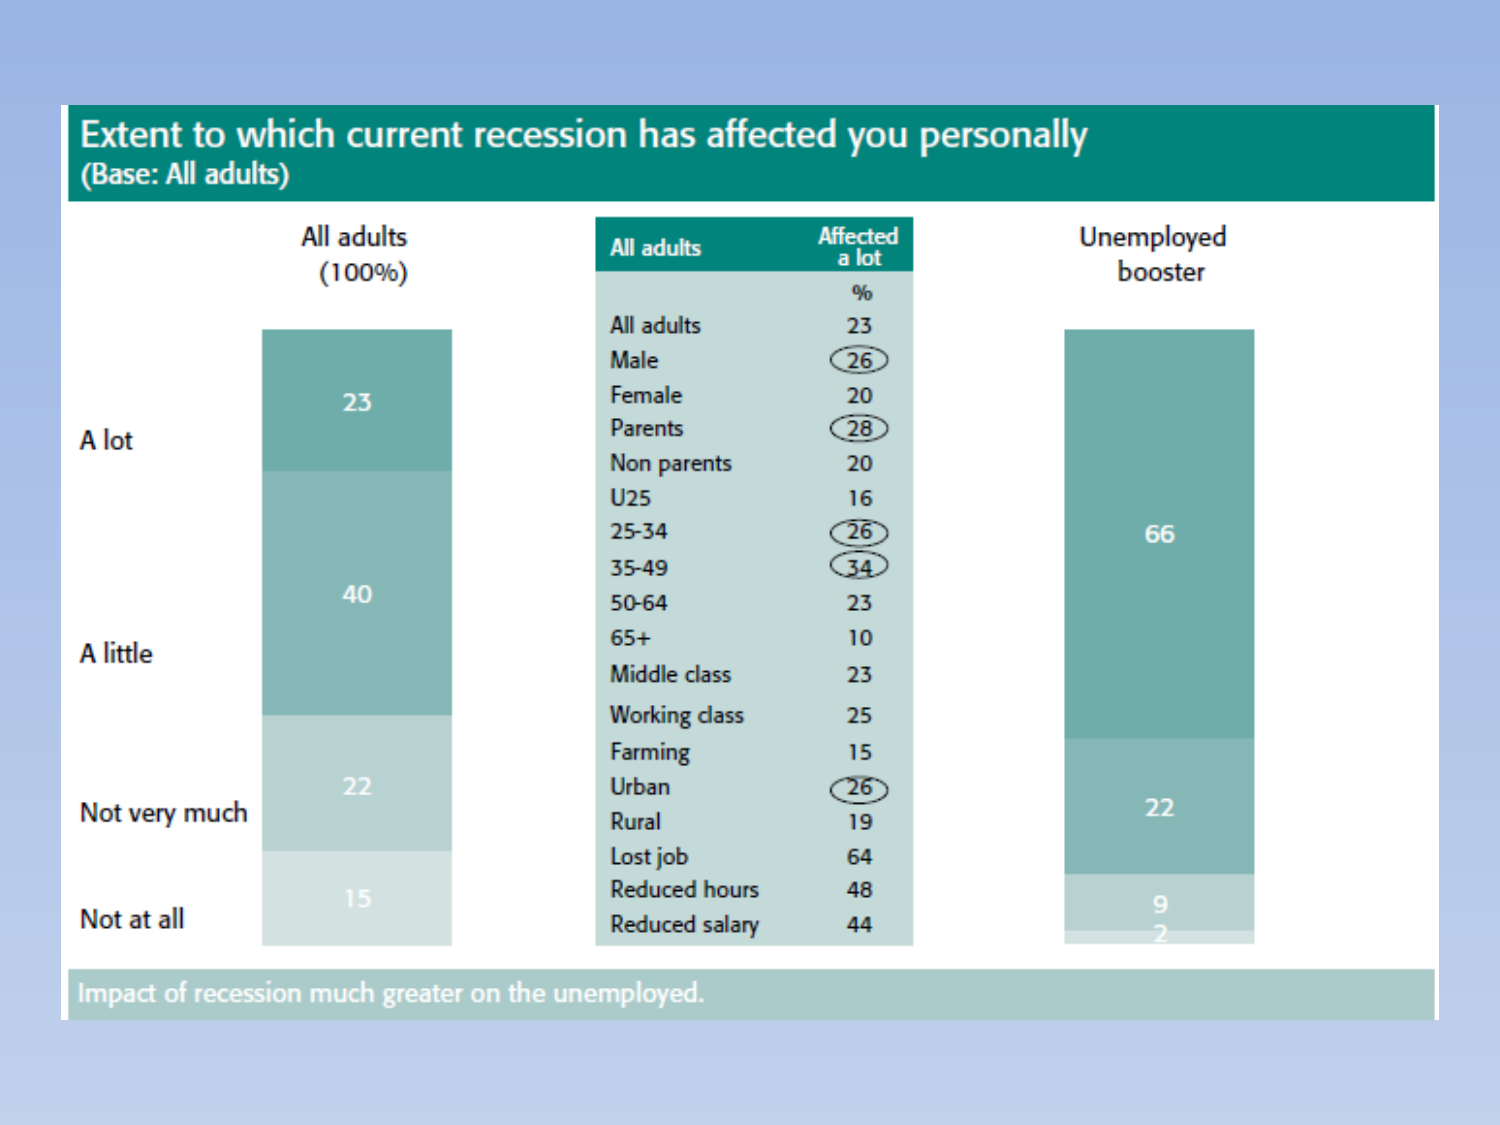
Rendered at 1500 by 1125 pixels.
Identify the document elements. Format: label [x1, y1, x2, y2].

picture [61, 105, 1439, 1020]
